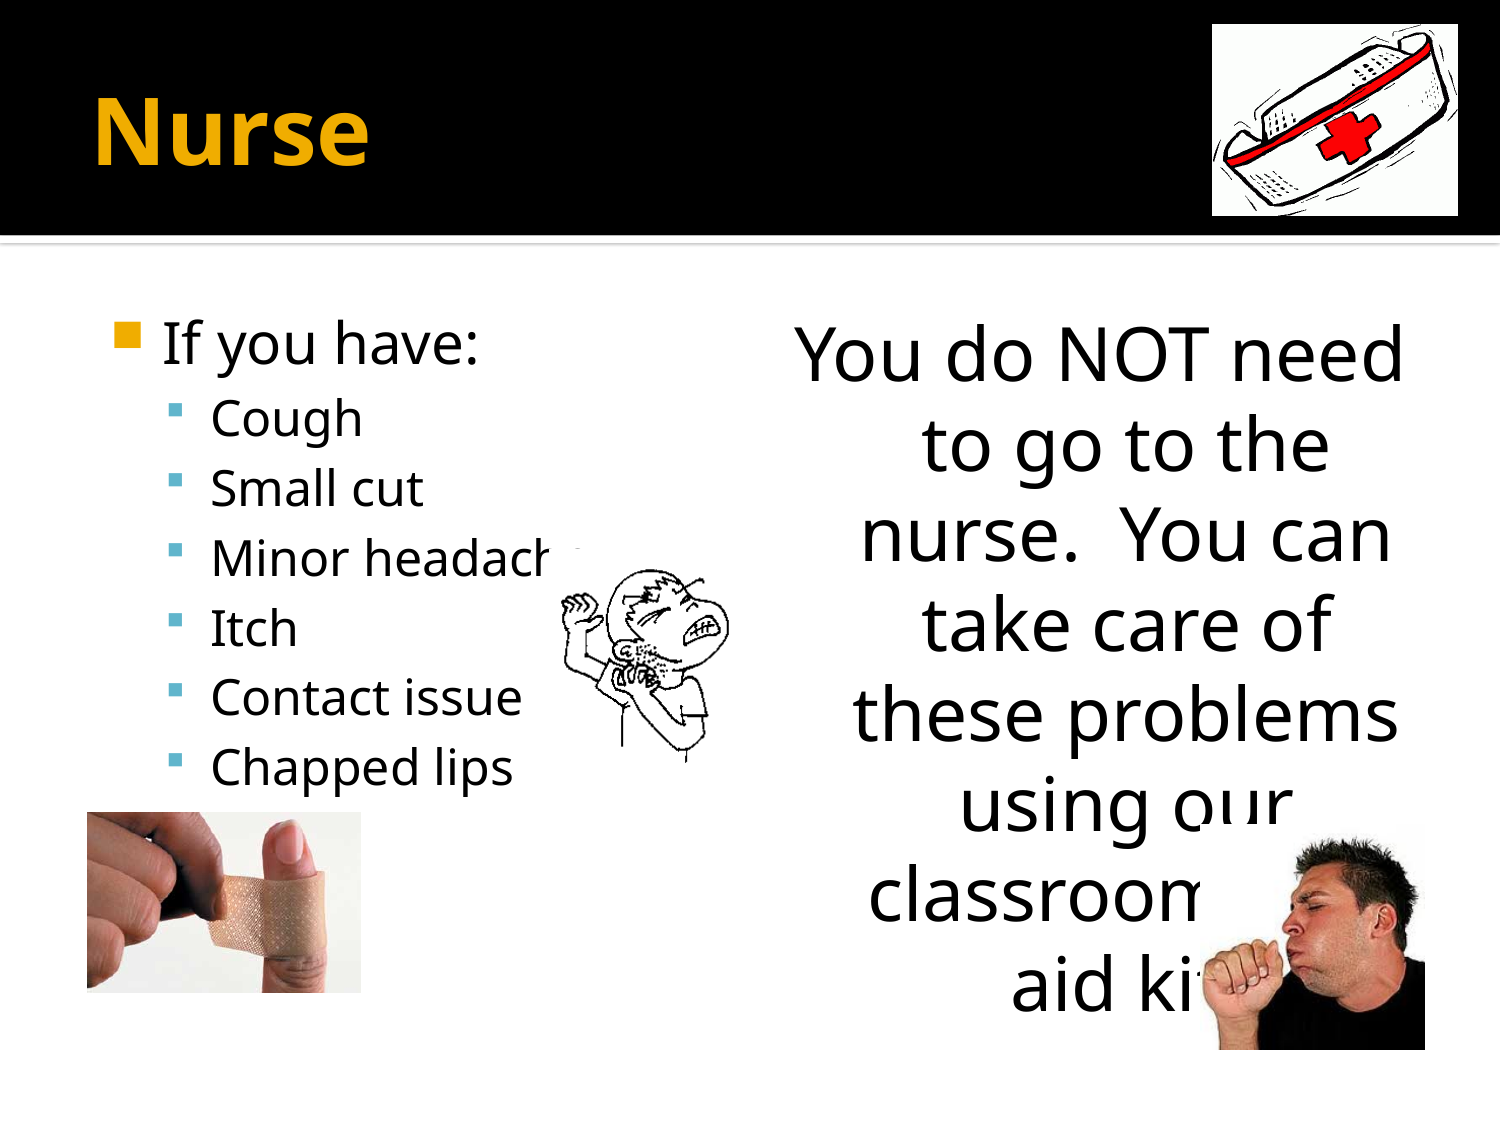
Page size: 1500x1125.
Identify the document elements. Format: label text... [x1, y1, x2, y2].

picture [87, 812, 361, 993]
picture [1199, 824, 1425, 1050]
title Nurse [75, 24, 1425, 231]
picture [549, 549, 742, 772]
picture [1212, 24, 1458, 216]
list If you have: Cough Small cut Minor headache Itch Contact issue Chapped lips [75, 291, 738, 1050]
list You do NOT need to go to the nurse. You can take care of these problems using our classroom first aid kit. [762, 291, 1425, 1050]
